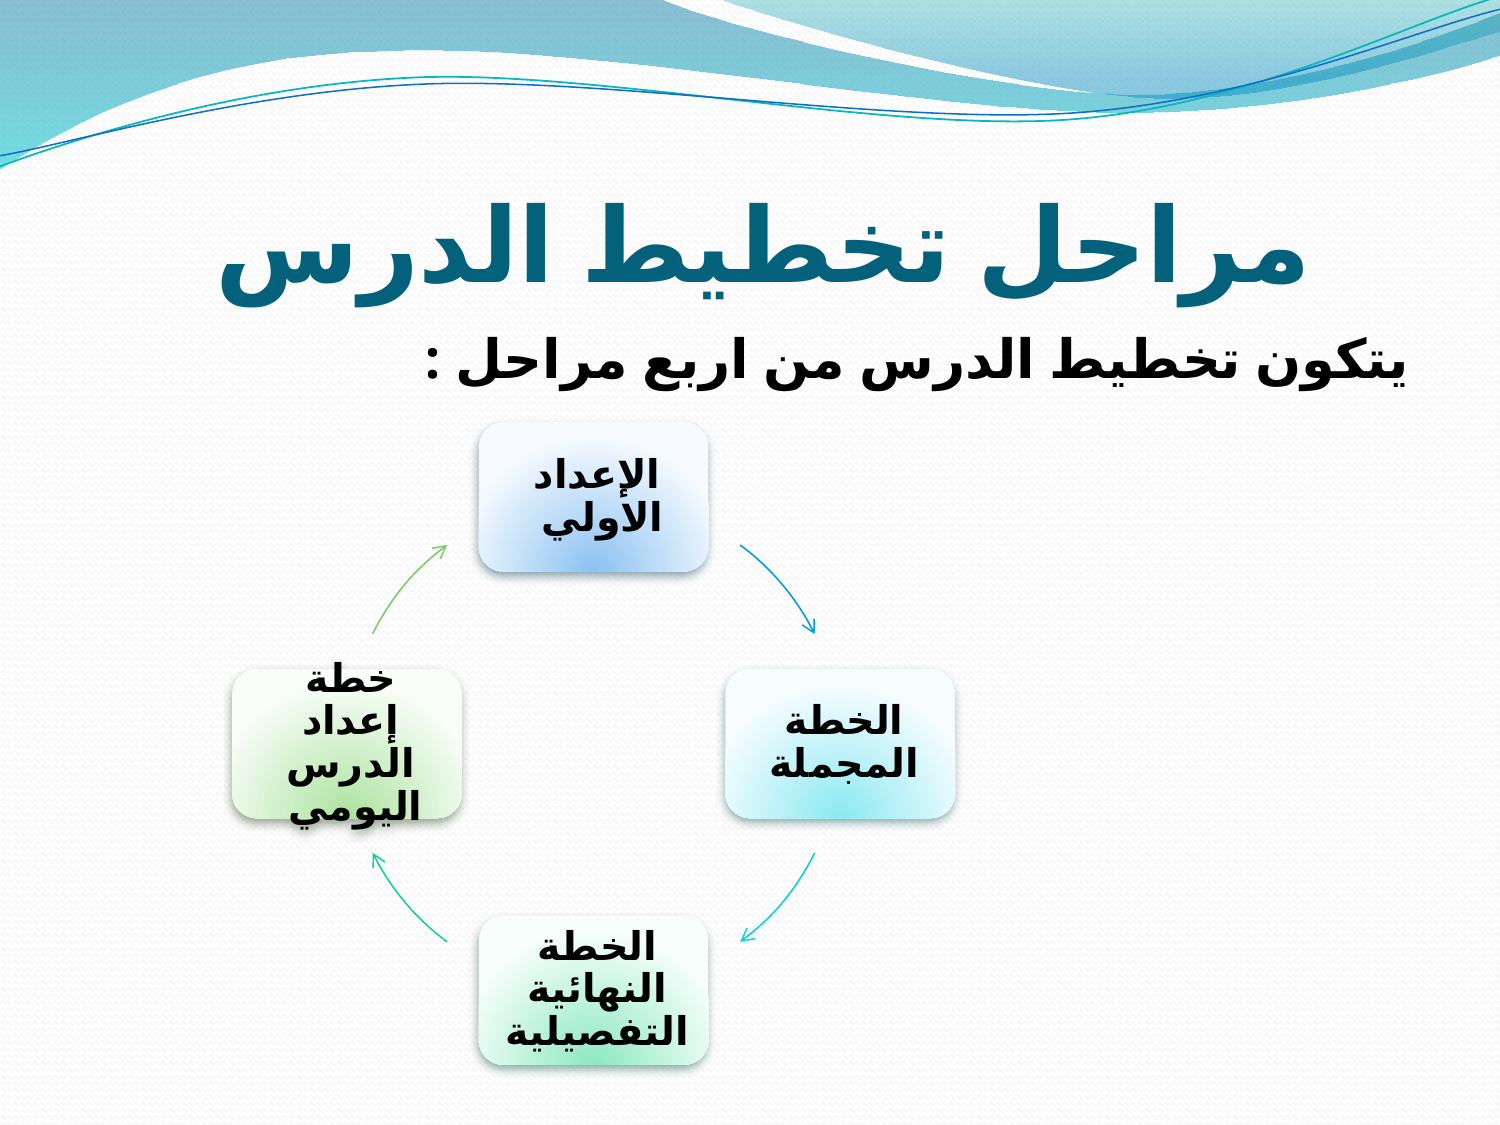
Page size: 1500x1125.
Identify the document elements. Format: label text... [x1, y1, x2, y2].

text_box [93, 421, 1094, 1066]
list يتكون تخطيط الدرس من اربع مراحل : [75, 317, 1425, 1038]
title مراحل تخطيط الدرس [75, 115, 1425, 303]
